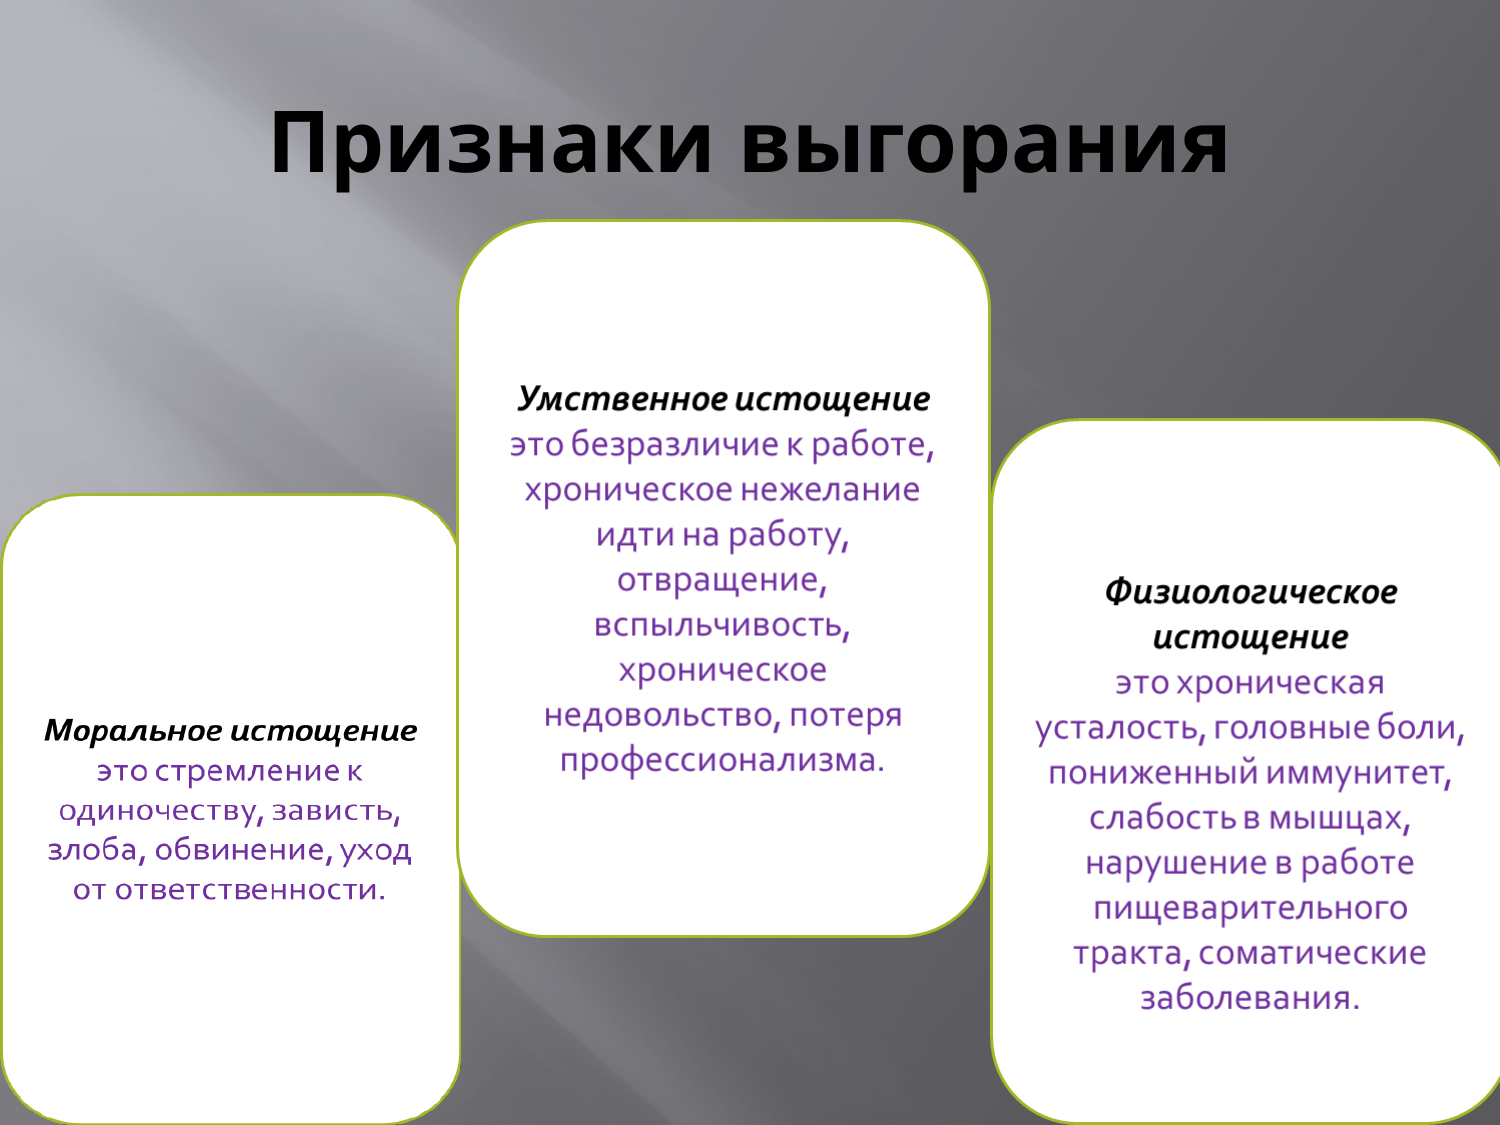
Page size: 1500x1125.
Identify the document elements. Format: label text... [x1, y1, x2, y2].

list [0, 493, 461, 1125]
picture [456, 219, 1500, 1125]
title Признаки выгорания [75, 45, 1425, 233]
